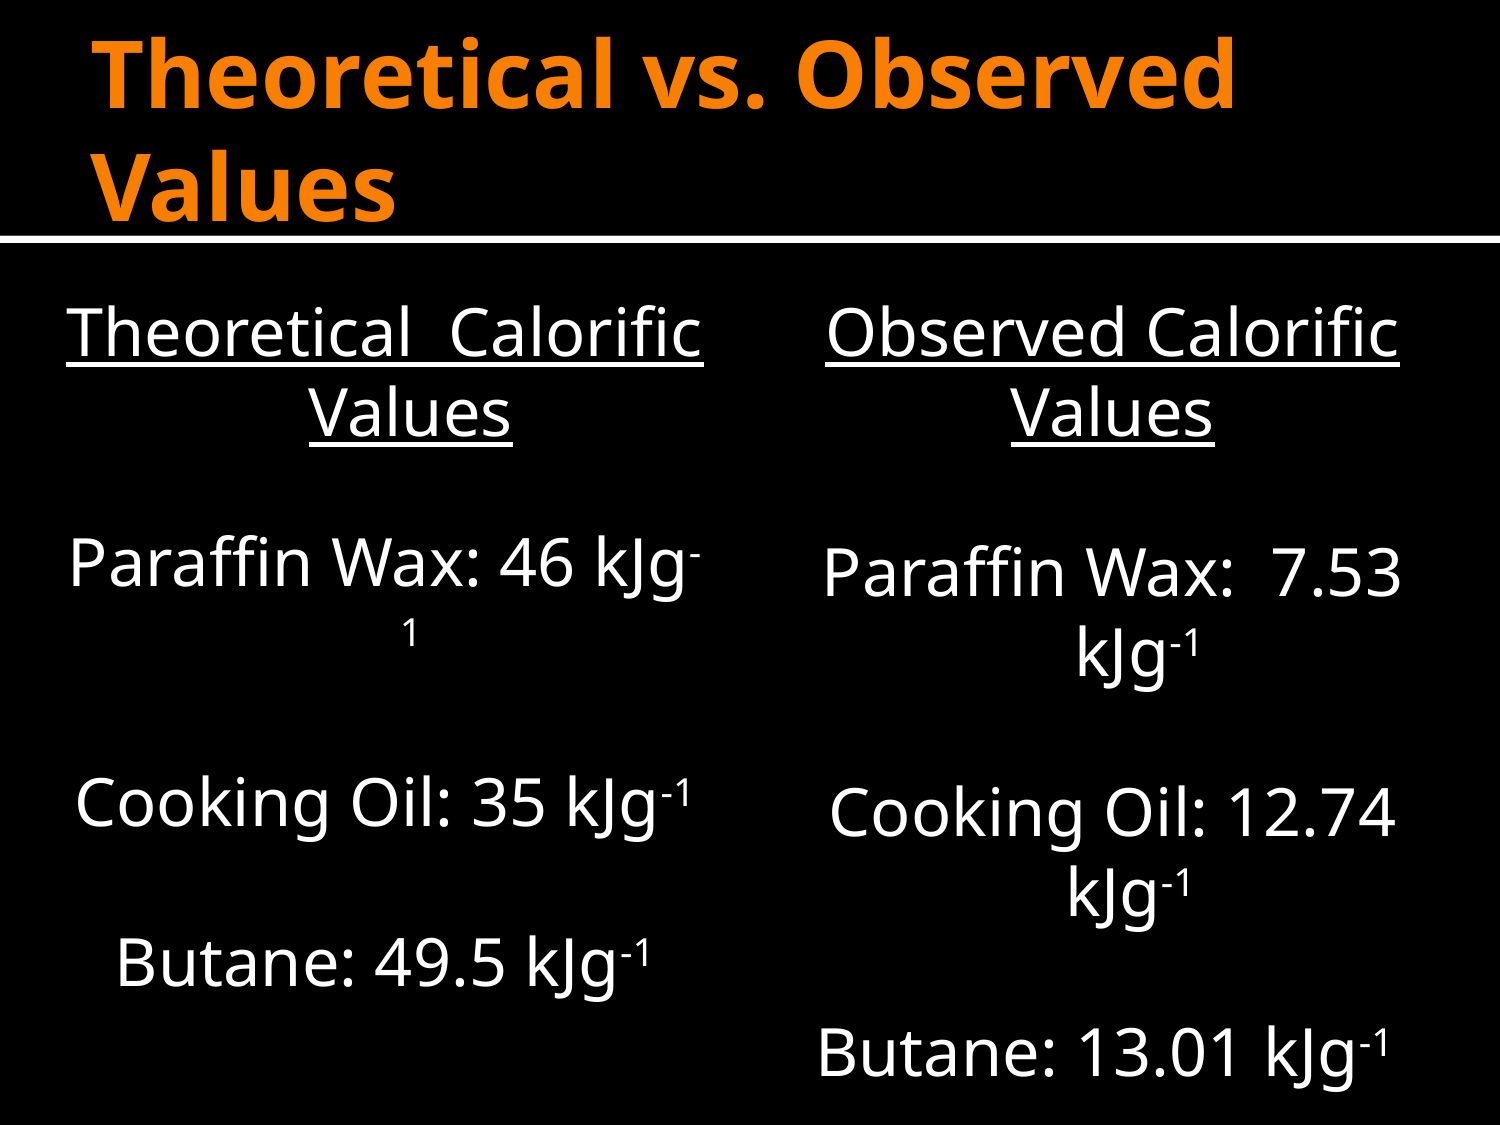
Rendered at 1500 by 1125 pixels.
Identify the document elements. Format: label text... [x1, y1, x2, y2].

list Theoretical Calorific Values Paraffin Wax: 46 kJg-1 Cooking Oil: 35 kJg-1 Butane: 49.5 kJg-1 [24, 274, 726, 1034]
title Theoretical vs. Observed Values [75, 24, 1425, 231]
list Observed Calorific Values Paraffin Wax: 7.53 kJg-1 Cooking Oil: 12.74 kJg-1 Butane: 13.01 kJg-1 [749, 274, 1463, 1034]
